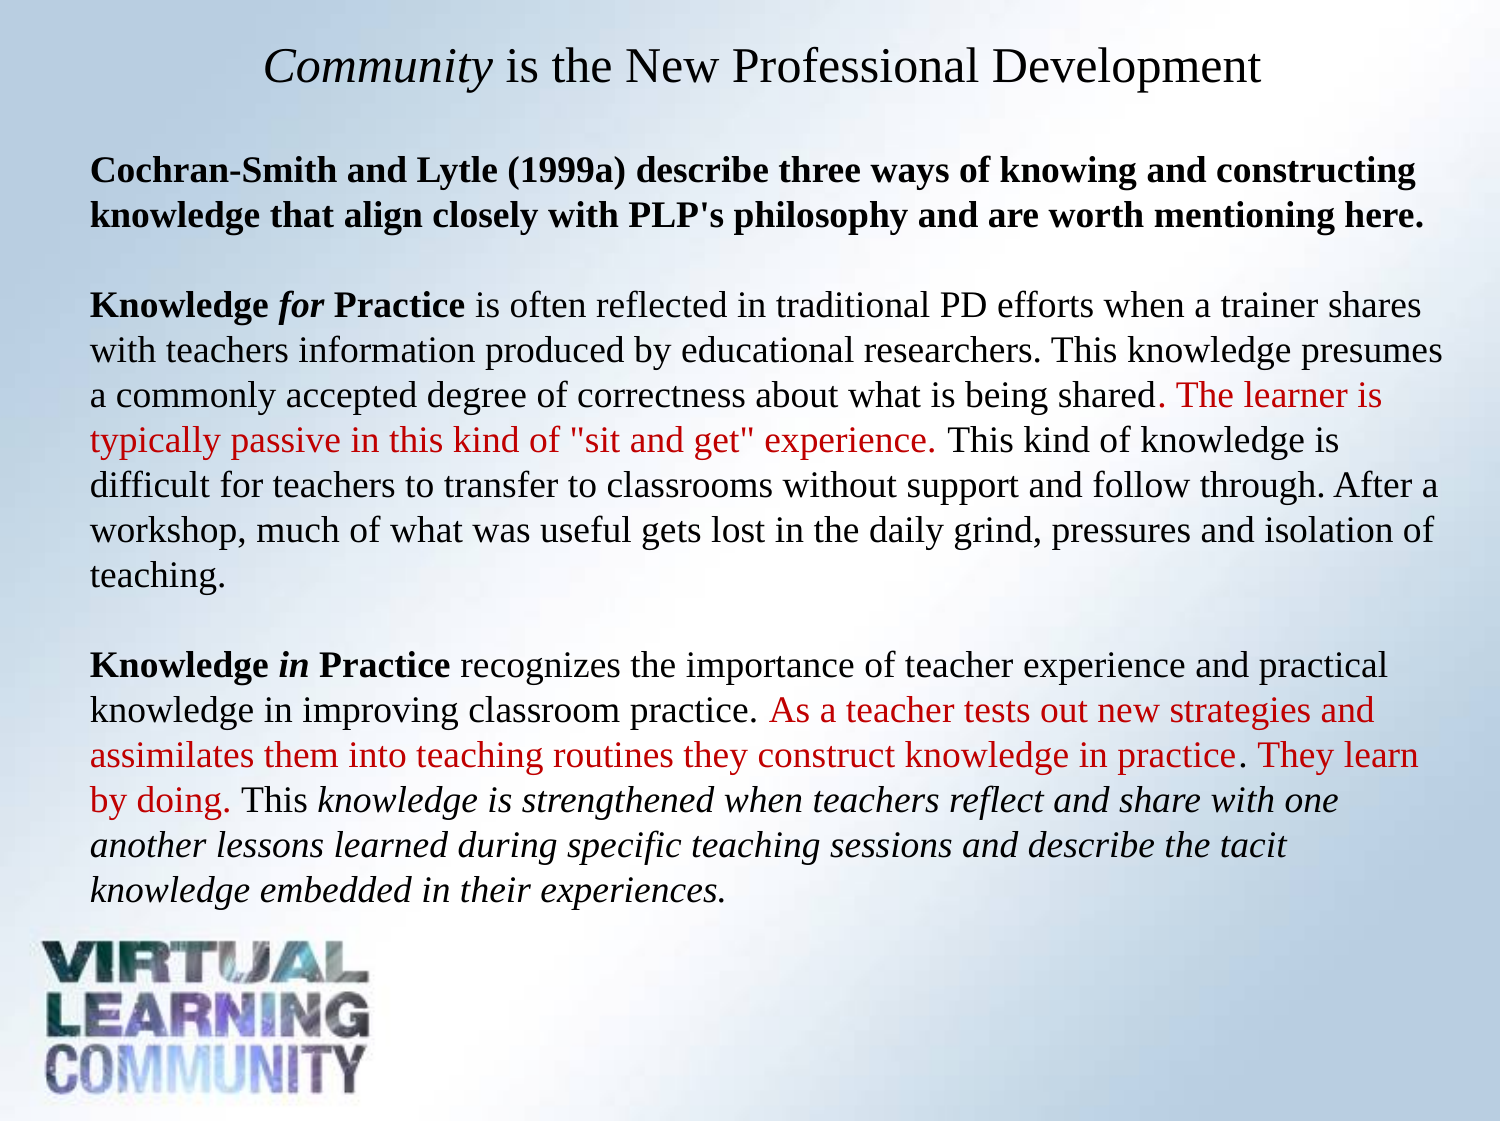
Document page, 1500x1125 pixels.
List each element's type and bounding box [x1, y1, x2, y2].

list [0, 0, 1500, 1122]
